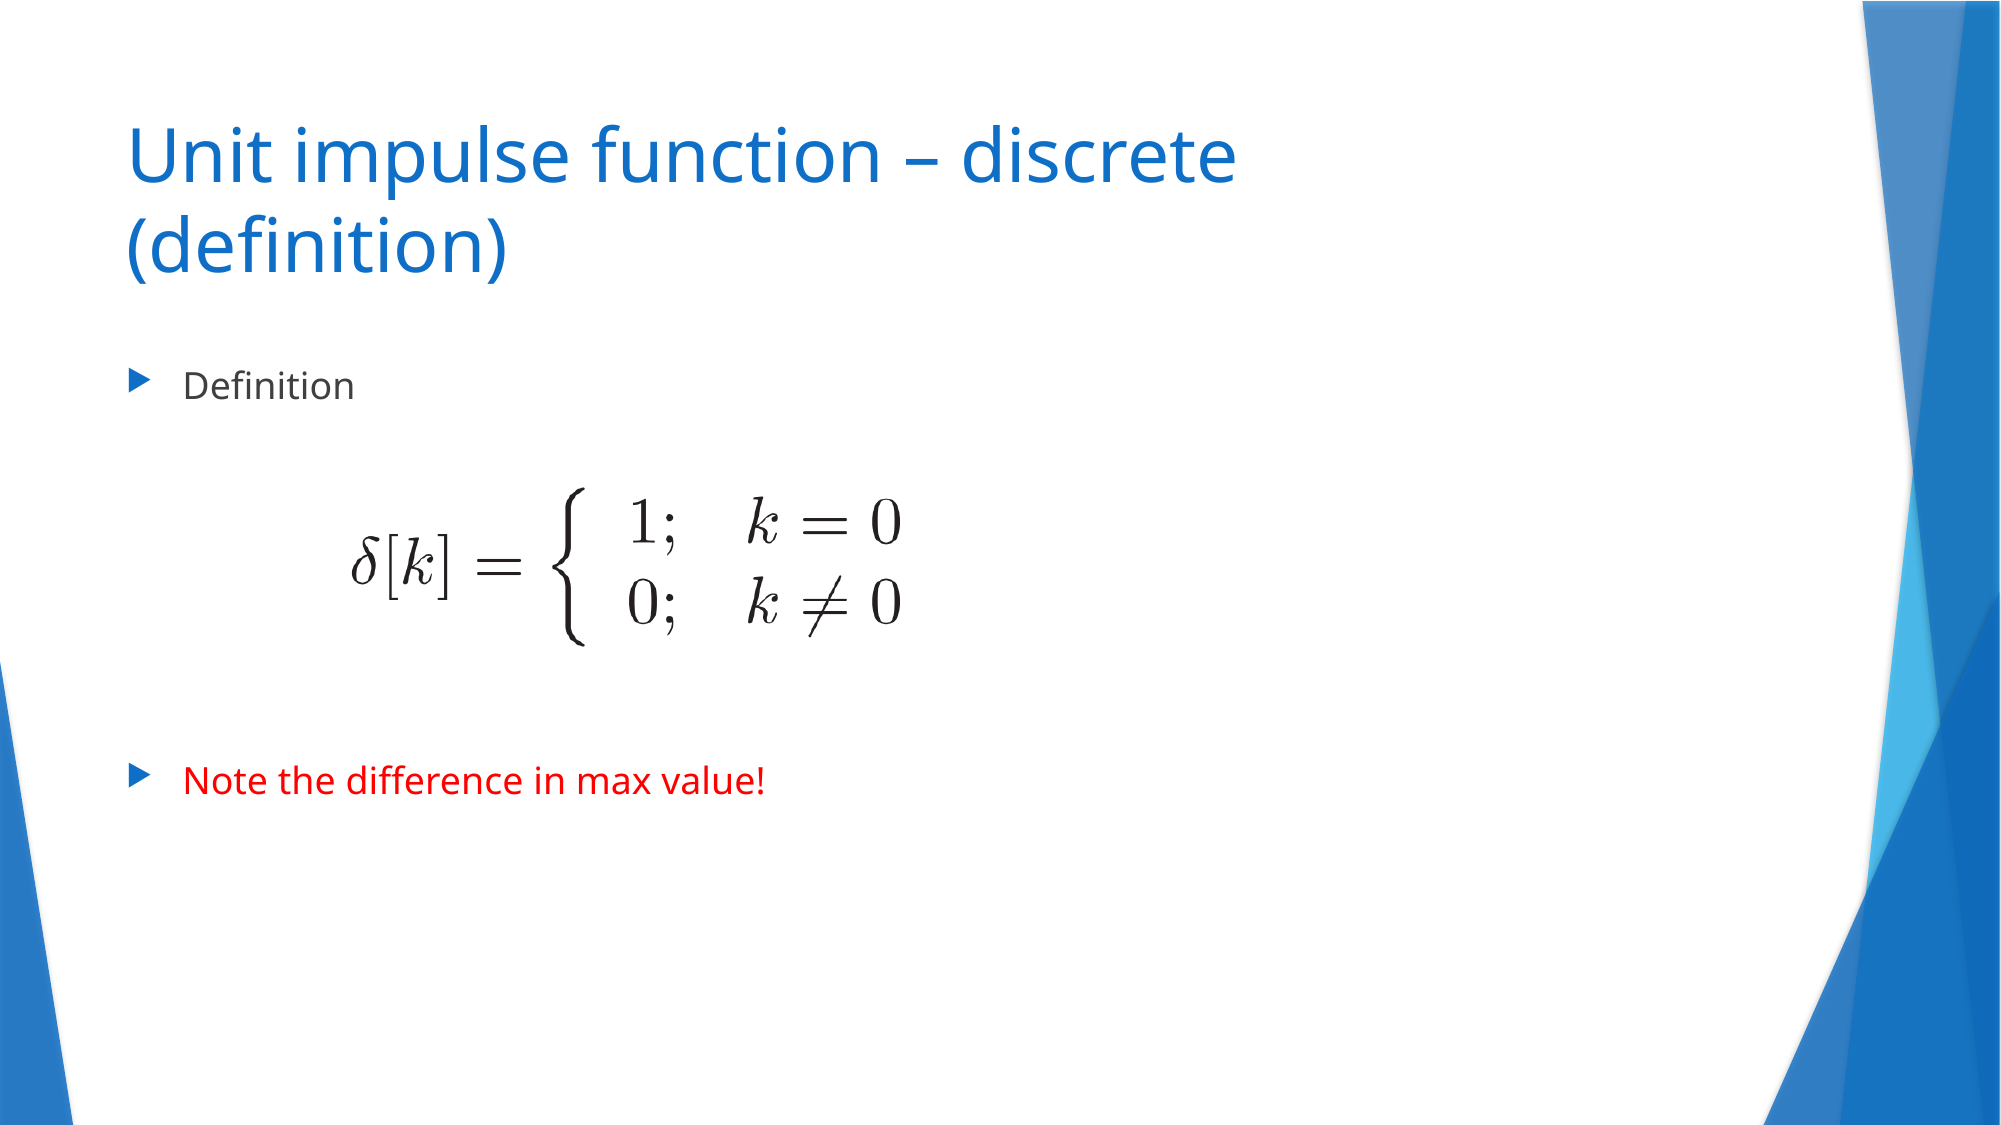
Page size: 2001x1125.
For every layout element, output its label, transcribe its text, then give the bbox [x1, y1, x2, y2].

picture [327, 458, 944, 681]
list Definition Note the difference in max value! [111, 354, 1522, 992]
title Unit impulse function – discrete (definition) [111, 99, 1522, 317]
